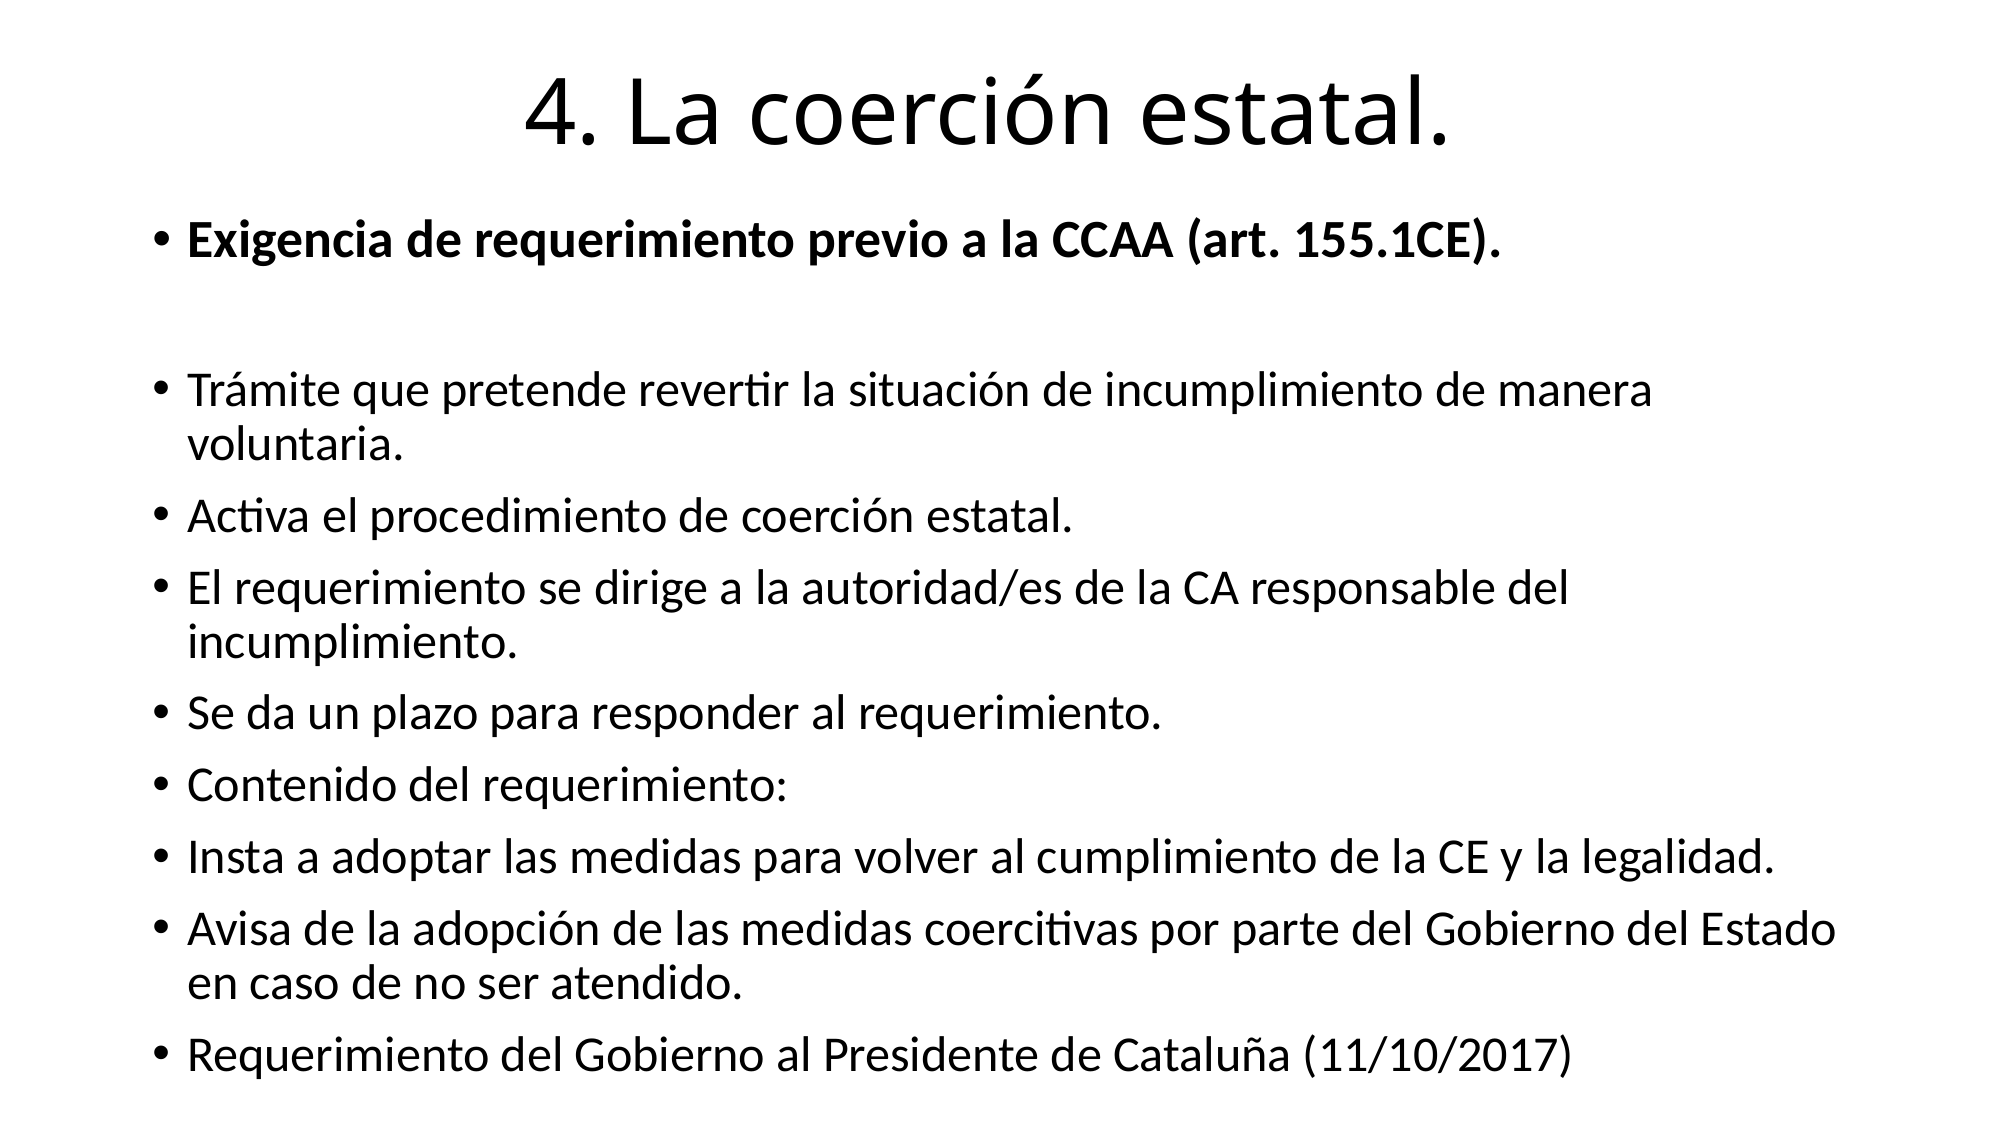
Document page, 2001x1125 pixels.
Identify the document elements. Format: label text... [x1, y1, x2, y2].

title 4. La coerción estatal. [137, 24, 1863, 204]
list Exigencia de requerimiento previo a la CCAA (art. 155.1CE). Trámite que pretende revertir la situación de incumplimiento de manera voluntaria. Activa el procedimiento de coerción estatal. El requerimiento se dirige a la autoridad/es de la CA responsable del incumplimiento. Se da un plazo para responder al requerimiento. Contenido del requerimiento: Insta a adoptar las medidas para volver al cumplimiento de la CE y la legalidad. Avisa de la adopción de las medidas coercitivas por parte del Gobierno del Estado en caso de no ser atendido. Requerimiento del Gobierno al Presidente de Cataluña (11/10/2017) [137, 204, 1863, 1103]
